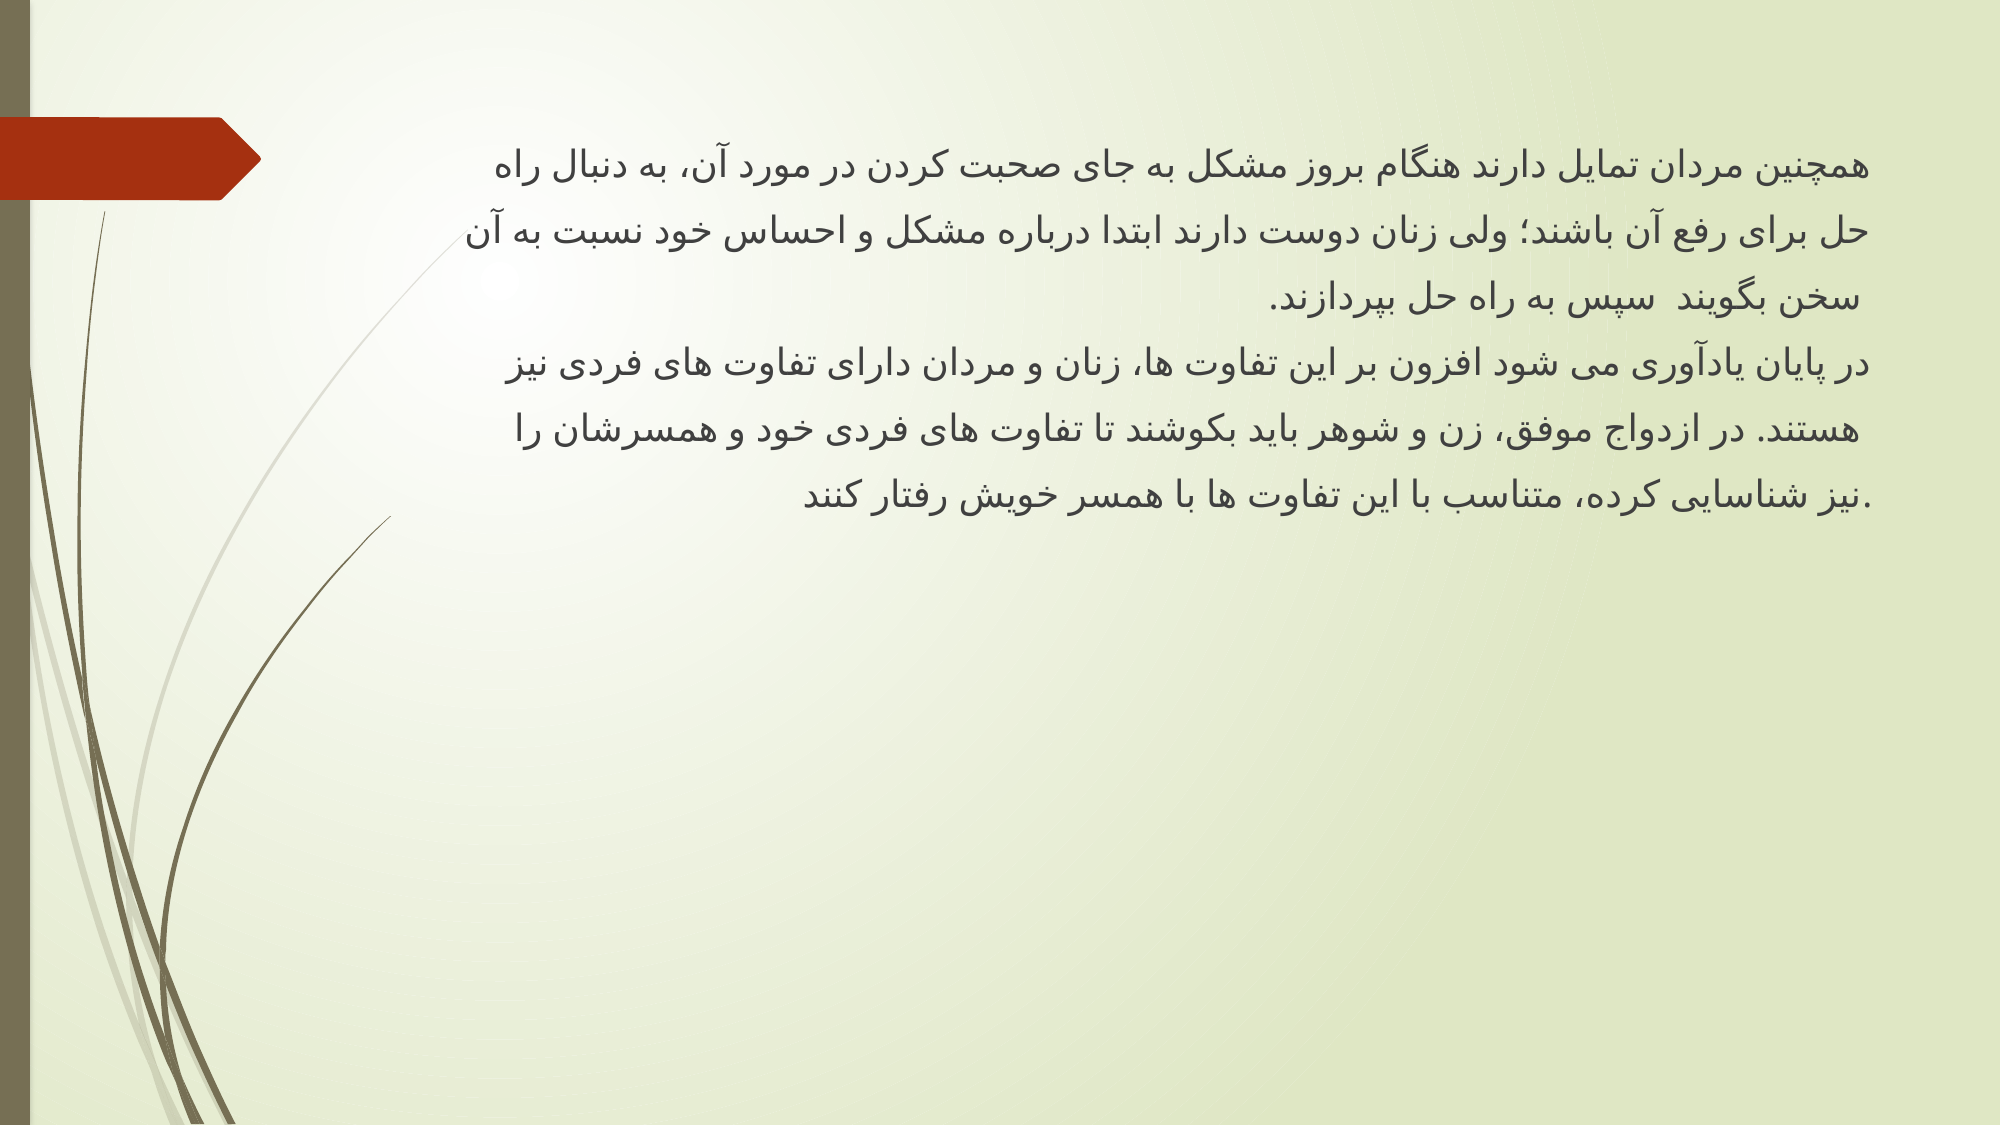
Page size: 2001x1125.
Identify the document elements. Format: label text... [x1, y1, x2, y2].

list همچنین مردان تمایل دارند هنگام بروز مشکل به جای صحبت کردن در مورد آن، به دنبال راه حل برای رفع آن باشند؛ ولی زنان دوست دارند ابتدا درباره مشکل و احساس خود نسبت به آن سخن بگویند سپس به راه حل بپردازند. در پایان یادآوری می شود افزون بر این تفاوت ها، زنان و مردان دارای تفاوت های فردی نیز هستند. در ازدواج موفق، زن و شوهر باید بکوشند تا تفاوت های فردی خود و همسرشان را نیز شناسایی کرده، متناسب با این تفاوت ها با همسر خویش رفتار کنند. [424, 132, 1888, 970]
